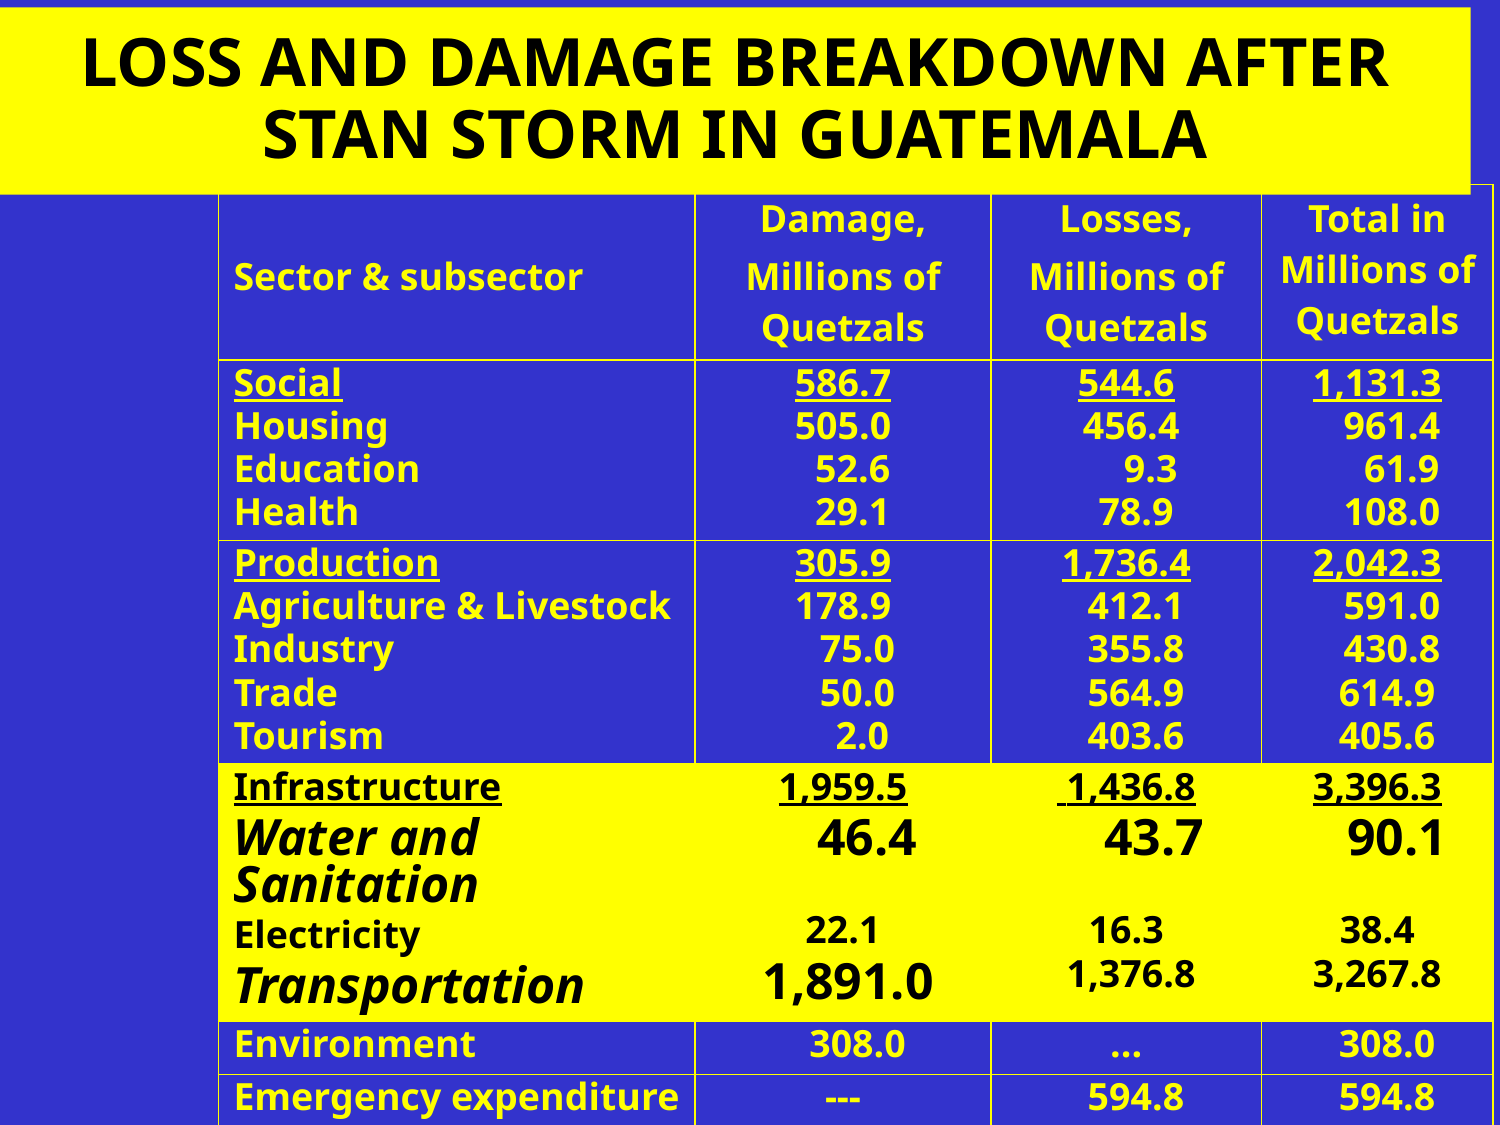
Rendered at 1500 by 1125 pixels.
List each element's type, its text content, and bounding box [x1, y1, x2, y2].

table_cell 1,436.8 43.7 16.3 1,376.8 [992, 765, 1261, 1020]
table_cell 594.8 [1262, 1075, 1492, 1125]
table_cell --- [696, 1075, 990, 1125]
title LOSS AND DAMAGE BREAKDOWN AFTER STAN STORM IN GUATEMALA [0, 6, 1471, 195]
table_cell 544.6 456.4 9.3 78.9 [992, 361, 1261, 540]
table_cell 586.7 505.0 52.6 29.1 [696, 361, 990, 540]
table_cell 305.9 178.9 75.0 50.0 2.0 [696, 541, 990, 763]
table_cell 594.8 [992, 1075, 1261, 1125]
table_cell 308.0 [696, 1022, 990, 1074]
table_header Sector & subsector [219, 185, 694, 359]
table_header Losses, Millions of Quetzals [992, 185, 1261, 359]
table_cell 1,959.5 46.4 22.1 1,891.0 [696, 765, 990, 1020]
table_cell 1,131.3 961.4 61.9 108.0 [1262, 361, 1492, 540]
table_header Total in Millions of Quetzals [1262, 185, 1492, 359]
table_cell Infrastructure Water and Sanitation Electricity Transportation [219, 765, 694, 1020]
table_cell Production Agriculture & Livestock Industry Trade Tourism [219, 541, 694, 763]
table_cell Environment [219, 1022, 694, 1074]
table_header Damage, Millions of Quetzals [696, 185, 990, 359]
table_cell 1,736.4 412.1 355.8 564.9 403.6 [992, 541, 1261, 763]
table_cell Social Housing Education Health [219, 361, 694, 540]
table_cell 308.0 [1262, 1022, 1492, 1074]
table_cell 2,042.3 591.0 430.8 614.9 405.6 [1262, 541, 1492, 763]
table_cell ... [992, 1022, 1261, 1074]
table_cell 3,396.3 90.1 38.4 3,267.8 [1262, 765, 1492, 1020]
table_cell Emergency expenditure [219, 1075, 694, 1125]
